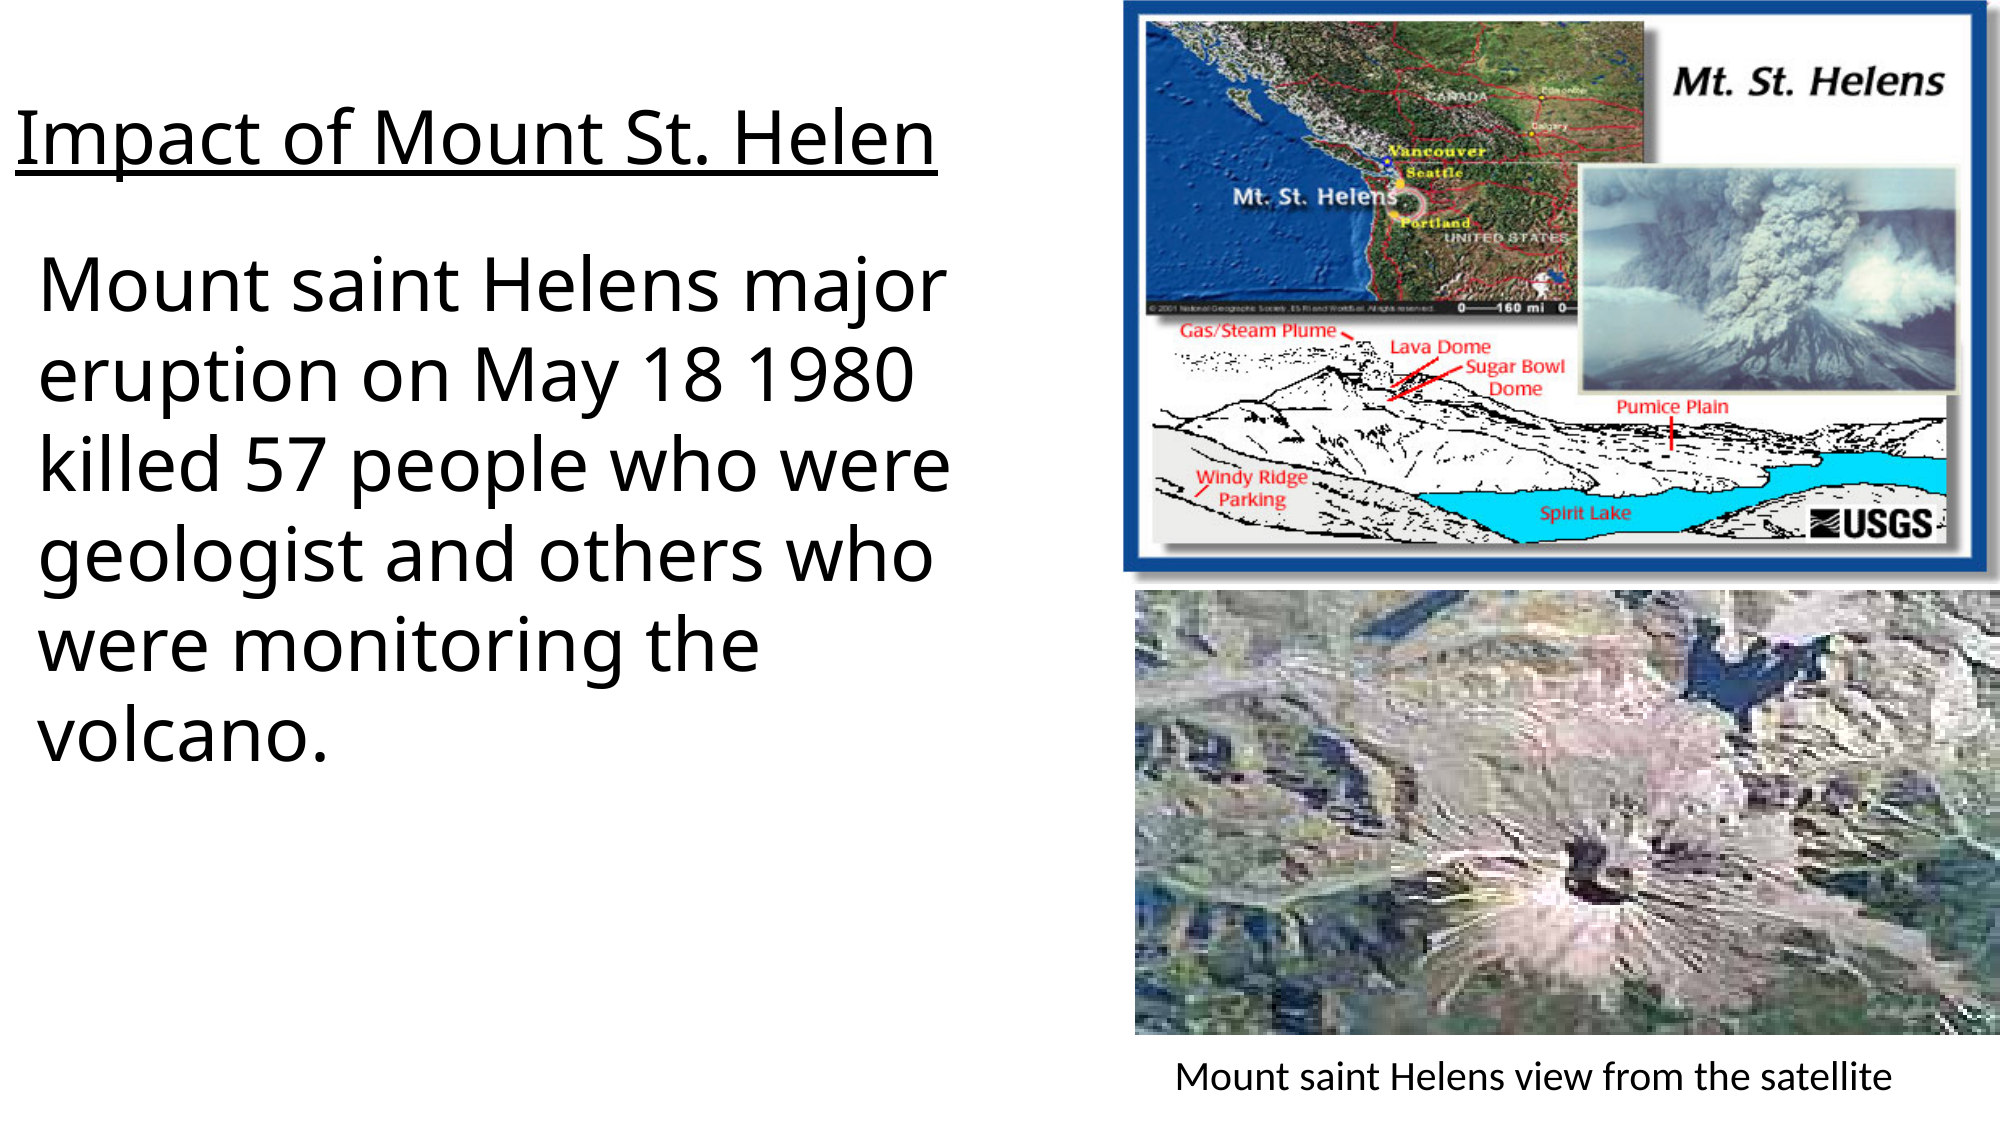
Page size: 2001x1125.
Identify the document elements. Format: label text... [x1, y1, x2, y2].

title Impact of Mount St. Helen [0, 28, 1122, 252]
text_box Mount saint Helens view from the satellite [1159, 1041, 2000, 1107]
text_box Mount saint Helens major eruption on May 18 1980 killed 57 people who were geologist and others who were monitoring the volcano. [22, 228, 1074, 924]
picture [1135, 590, 2000, 1035]
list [1122, 0, 2000, 584]
